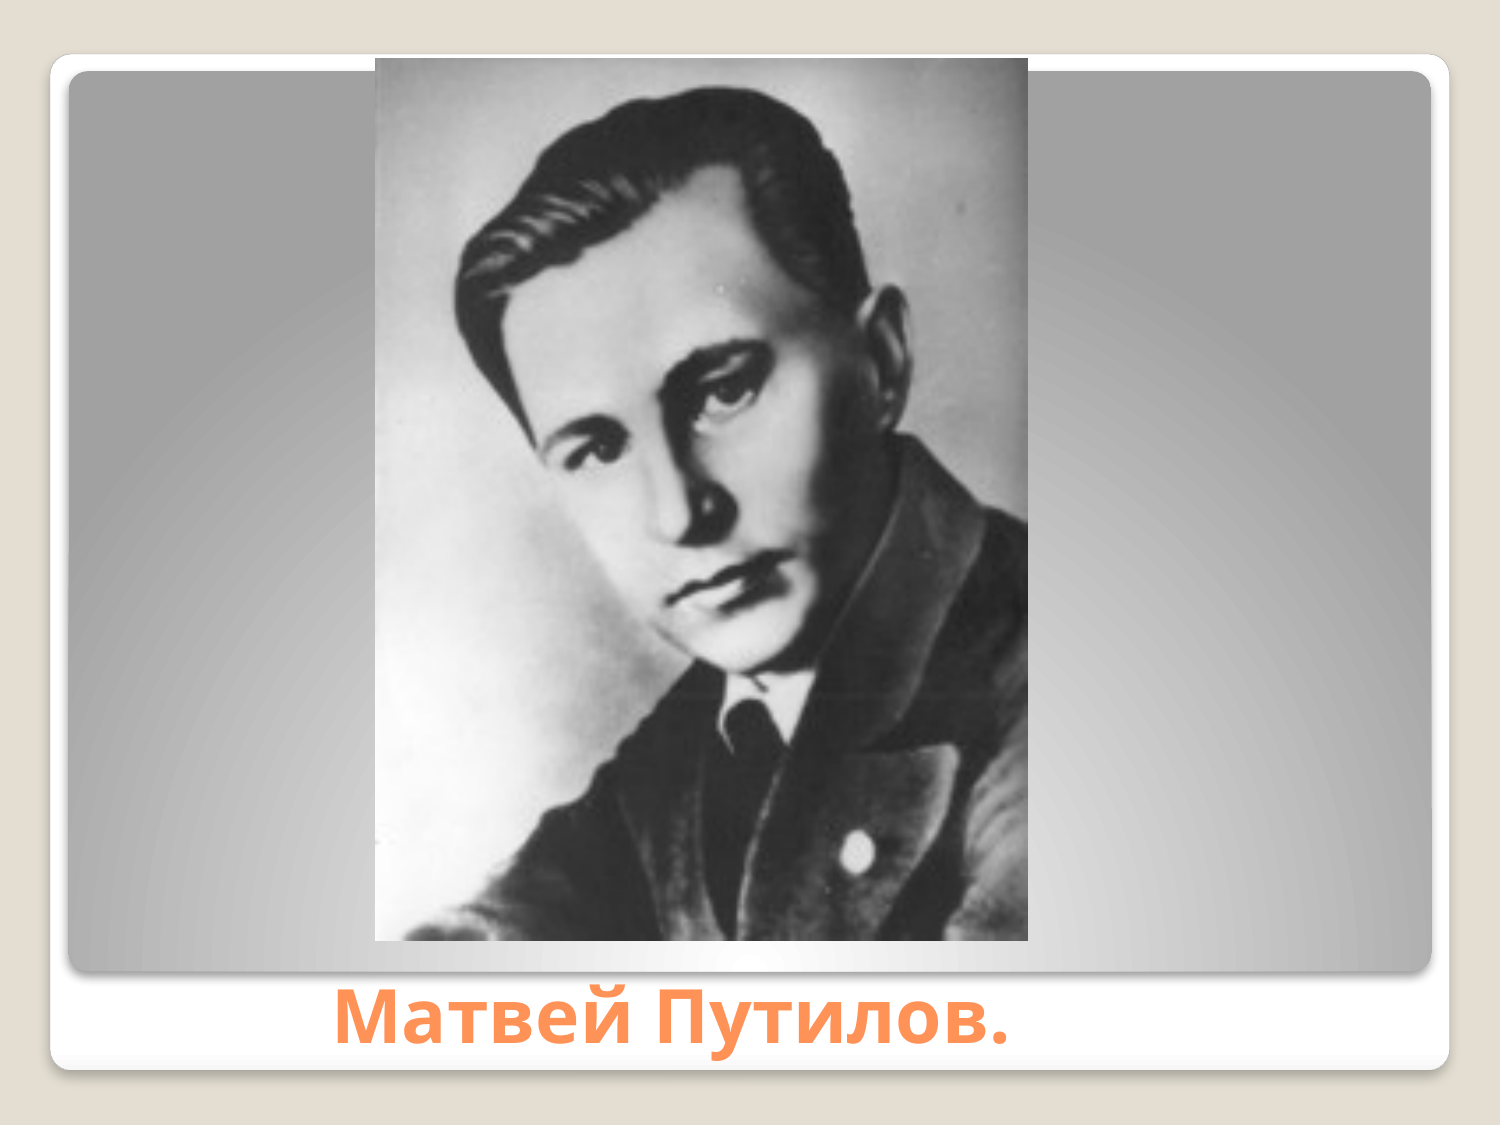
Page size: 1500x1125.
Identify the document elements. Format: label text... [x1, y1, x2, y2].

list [374, 58, 1028, 942]
title Матвей Путилов. [316, 937, 1425, 1067]
